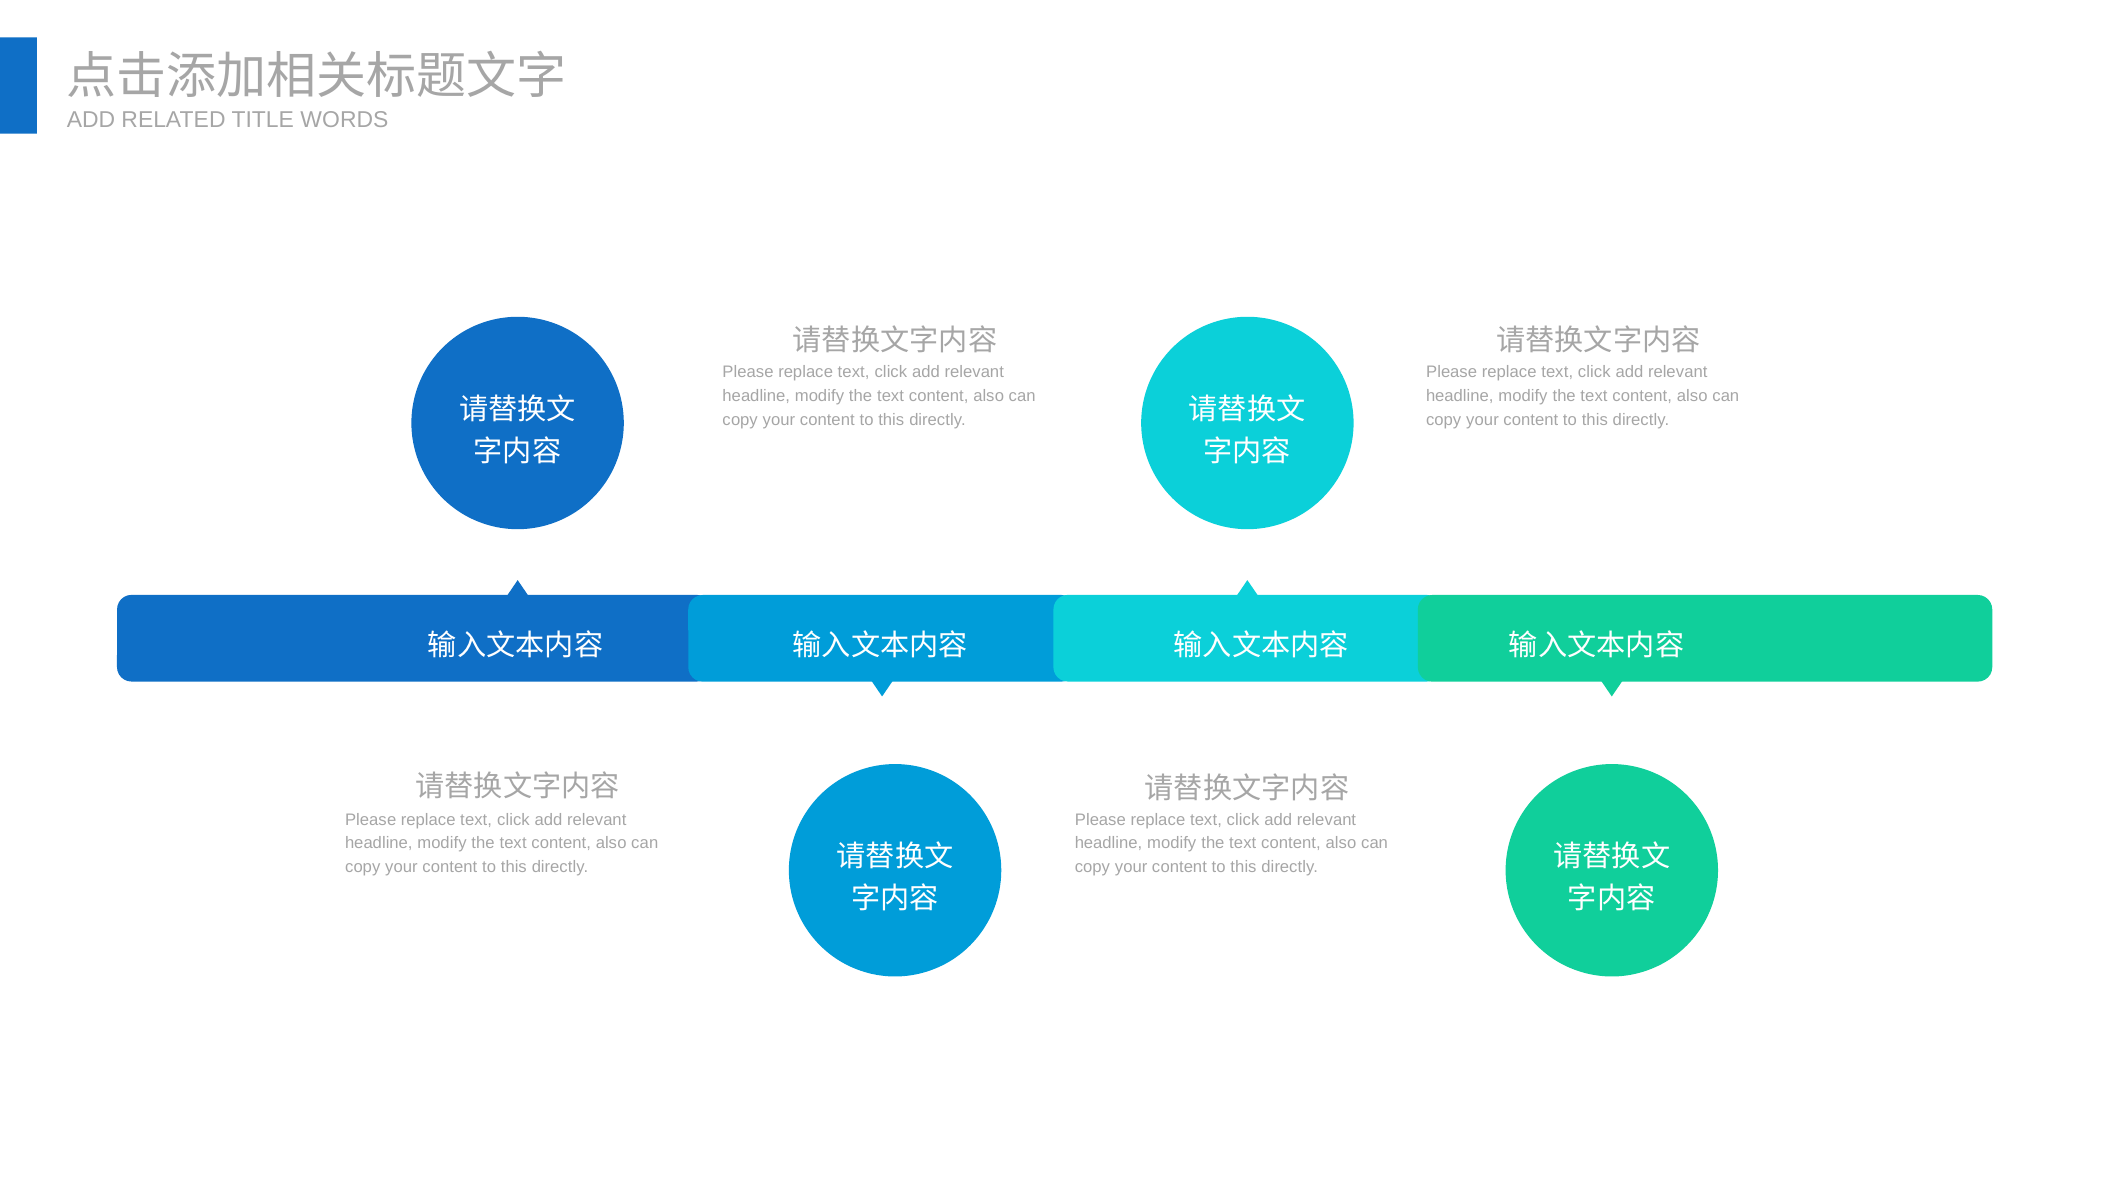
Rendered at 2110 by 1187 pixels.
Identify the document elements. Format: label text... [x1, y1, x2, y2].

text_box 请替换文字内容 [1127, 762, 1367, 805]
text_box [688, 594, 1076, 697]
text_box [1417, 594, 1993, 697]
text_box 请替换文字内容 [832, 830, 958, 915]
text_box Please replace text, click add relevant headline, modify the text content, also can copy your content to this directly. [722, 357, 1068, 429]
text_box [1141, 316, 1354, 530]
text_box [0, 36, 38, 135]
text_box [788, 764, 1002, 977]
text_box 请替换文字内容 [1478, 314, 1719, 357]
text_box Please replace text, click add relevant headline, modify the text content, also can copy your content to this directly. [1426, 357, 1772, 429]
text_box Please replace text, click add relevant headline, modify the text content, also can copy your content to this directly. [1074, 804, 1420, 877]
text_box Please replace text, click add relevant headline, modify the text content, also can copy your content to this directly. [344, 804, 691, 877]
text_box 请替换文字内容 [1184, 383, 1310, 468]
text_box 请替换文字内容 [1549, 830, 1675, 915]
text_box 请替换文字内容 [455, 383, 581, 468]
text_box 请替换文字内容 [775, 314, 1015, 357]
text_box 请替换文字内容 [398, 760, 638, 803]
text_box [117, 580, 712, 682]
text_box ADD RELATED TITLE WORDS [66, 104, 389, 132]
text_box 点击添加相关标题文字 [66, 43, 567, 104]
text_box [411, 316, 624, 530]
text_box [1505, 764, 1719, 977]
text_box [1053, 580, 1442, 682]
